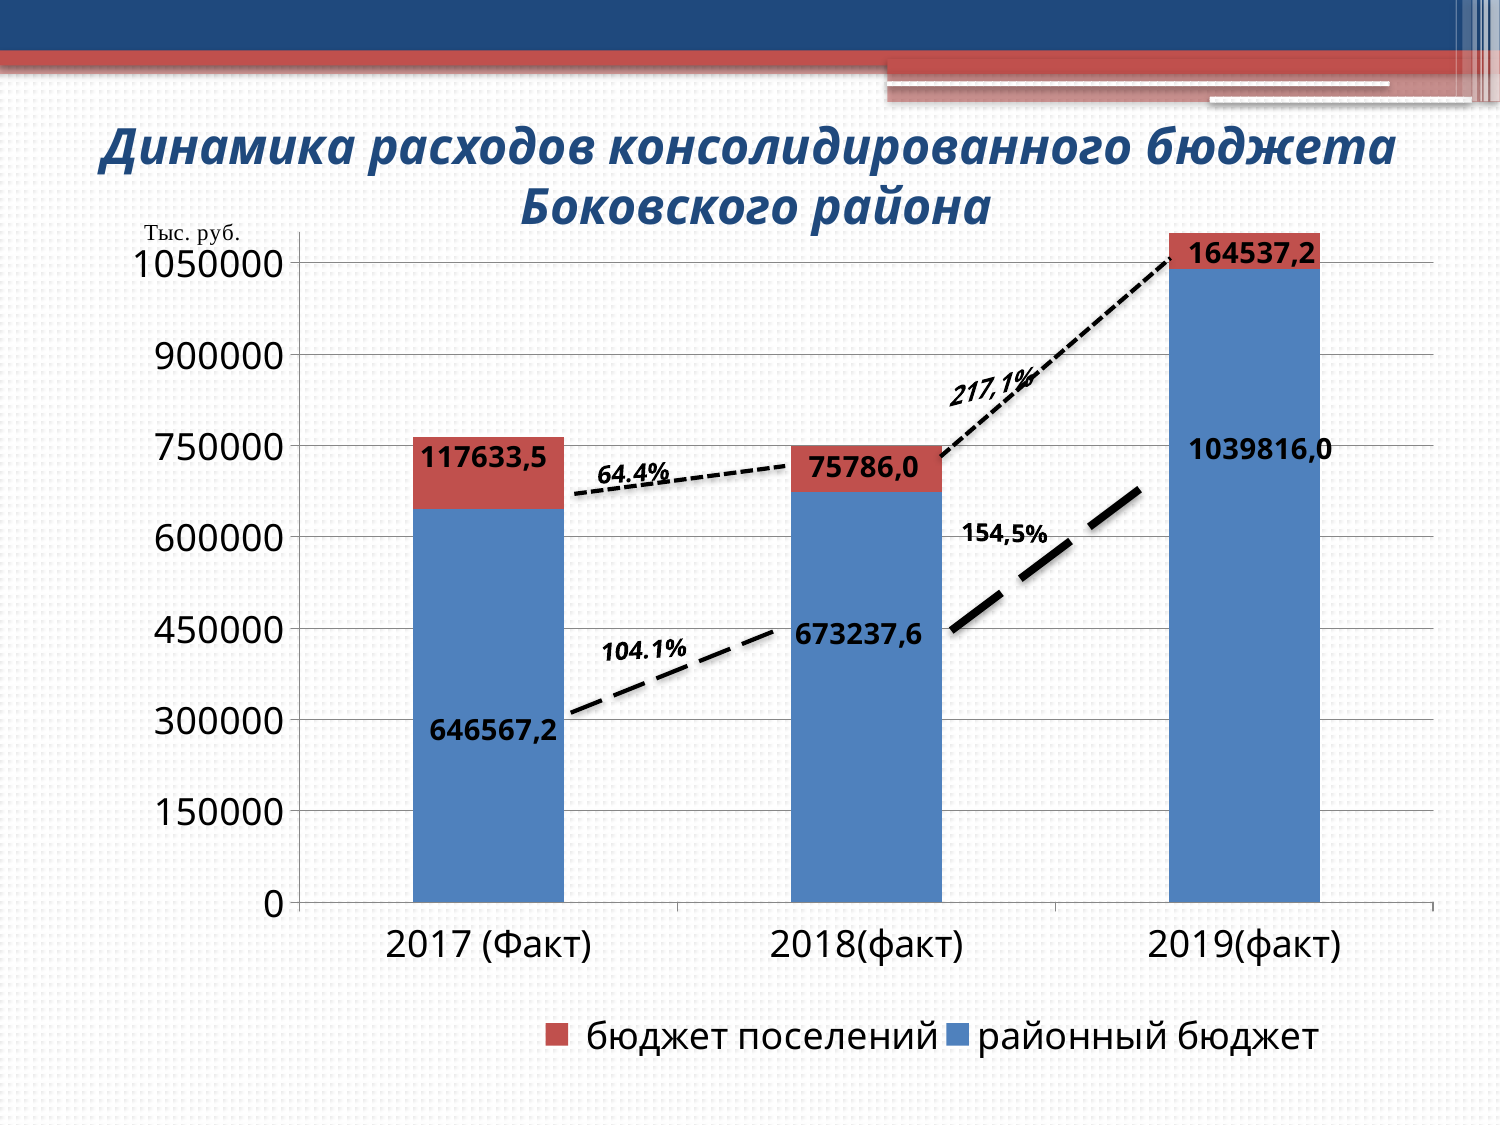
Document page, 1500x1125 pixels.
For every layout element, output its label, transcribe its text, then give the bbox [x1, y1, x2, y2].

title Динамика расходов консолидированного бюджета Боковского района [74, 104, 1426, 246]
chart [117, 198, 1434, 1073]
